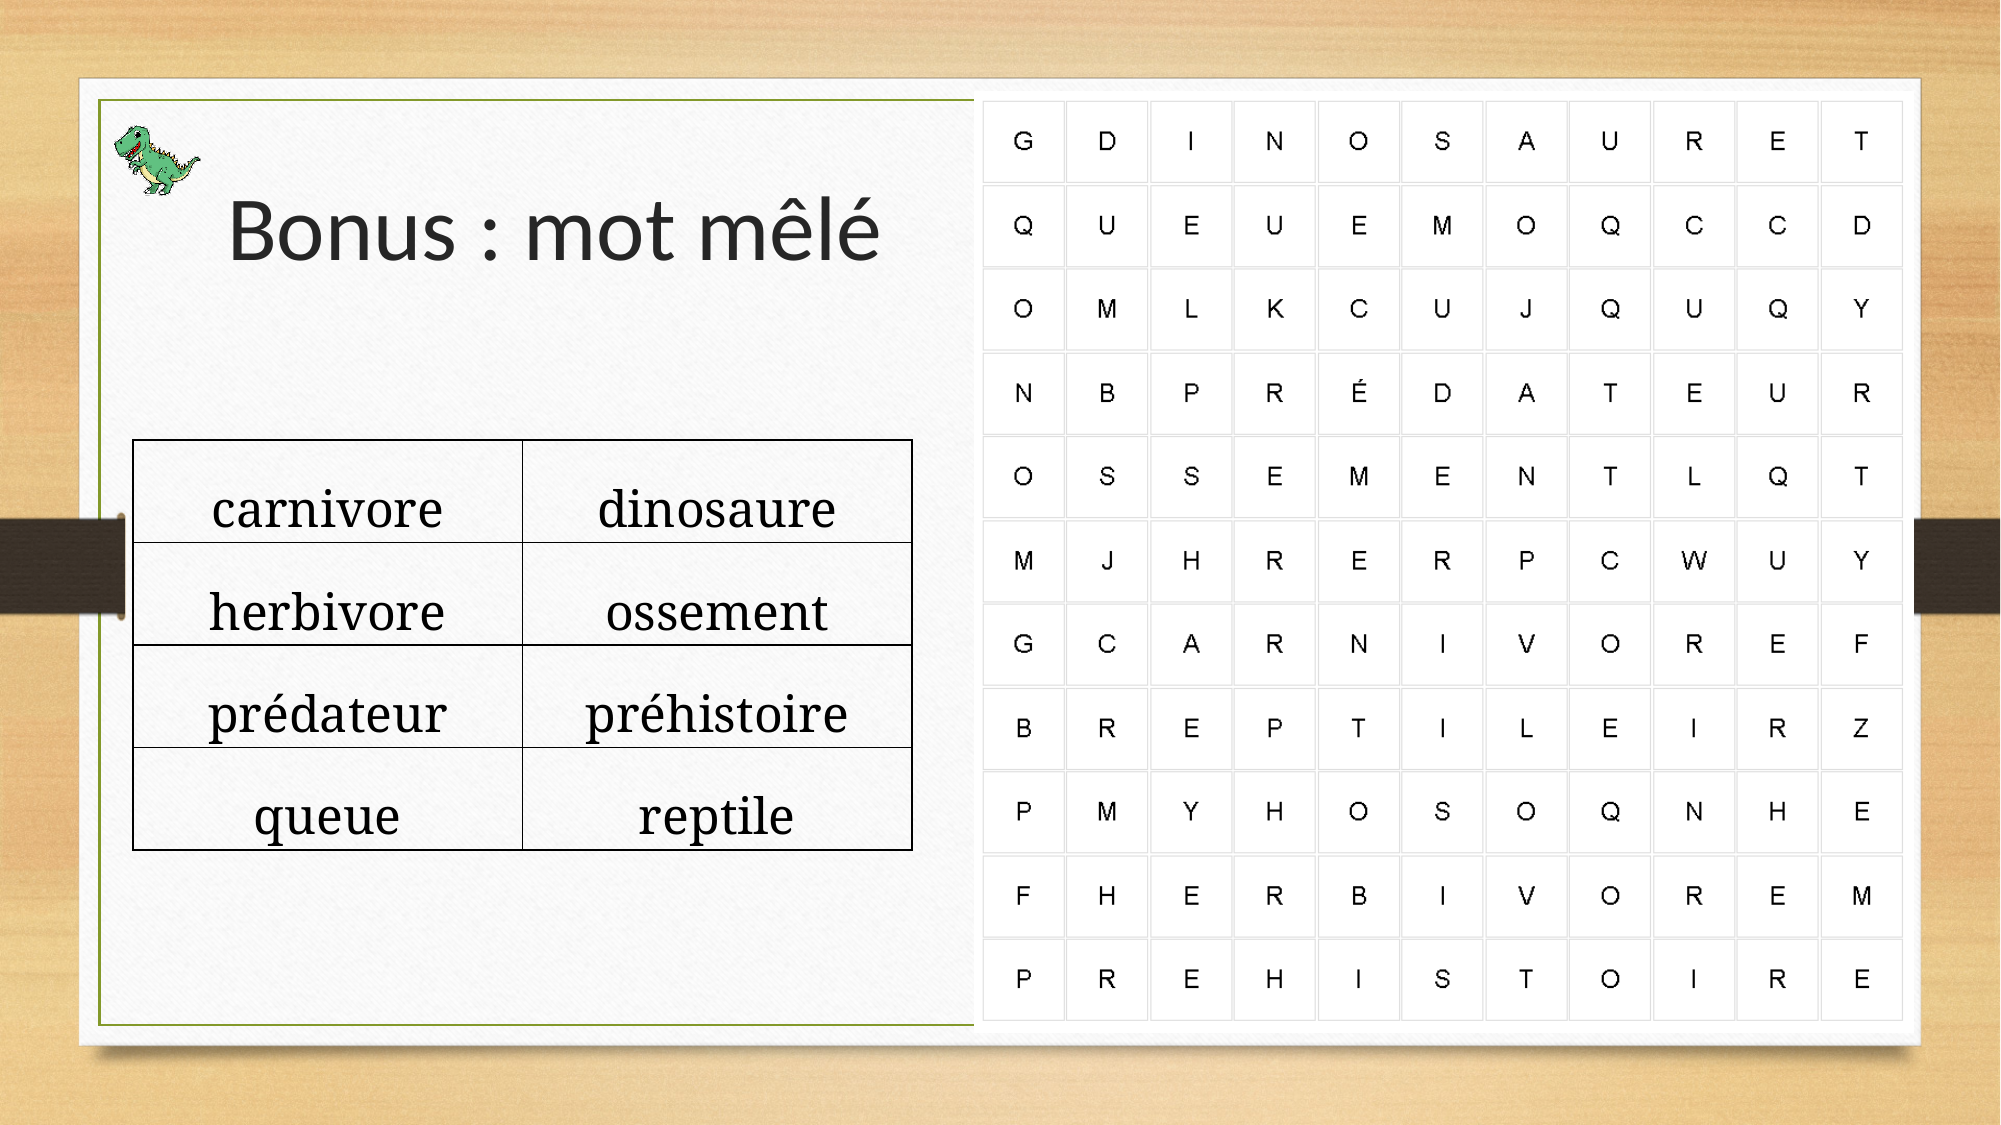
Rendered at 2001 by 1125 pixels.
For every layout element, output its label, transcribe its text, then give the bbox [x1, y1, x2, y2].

table_cell queue [134, 748, 522, 849]
table_header carnivore [134, 441, 522, 542]
table_cell préhistoire [523, 646, 911, 747]
table_cell herbivore [134, 543, 522, 644]
table_cell reptile [523, 748, 911, 849]
table_header dinosaure [523, 441, 911, 542]
table_cell prédateur [134, 646, 522, 747]
picture [0, 0, 2001, 1125]
table_cell ossement [523, 543, 911, 644]
text_box Bonus : mot mêlé [212, 161, 974, 375]
